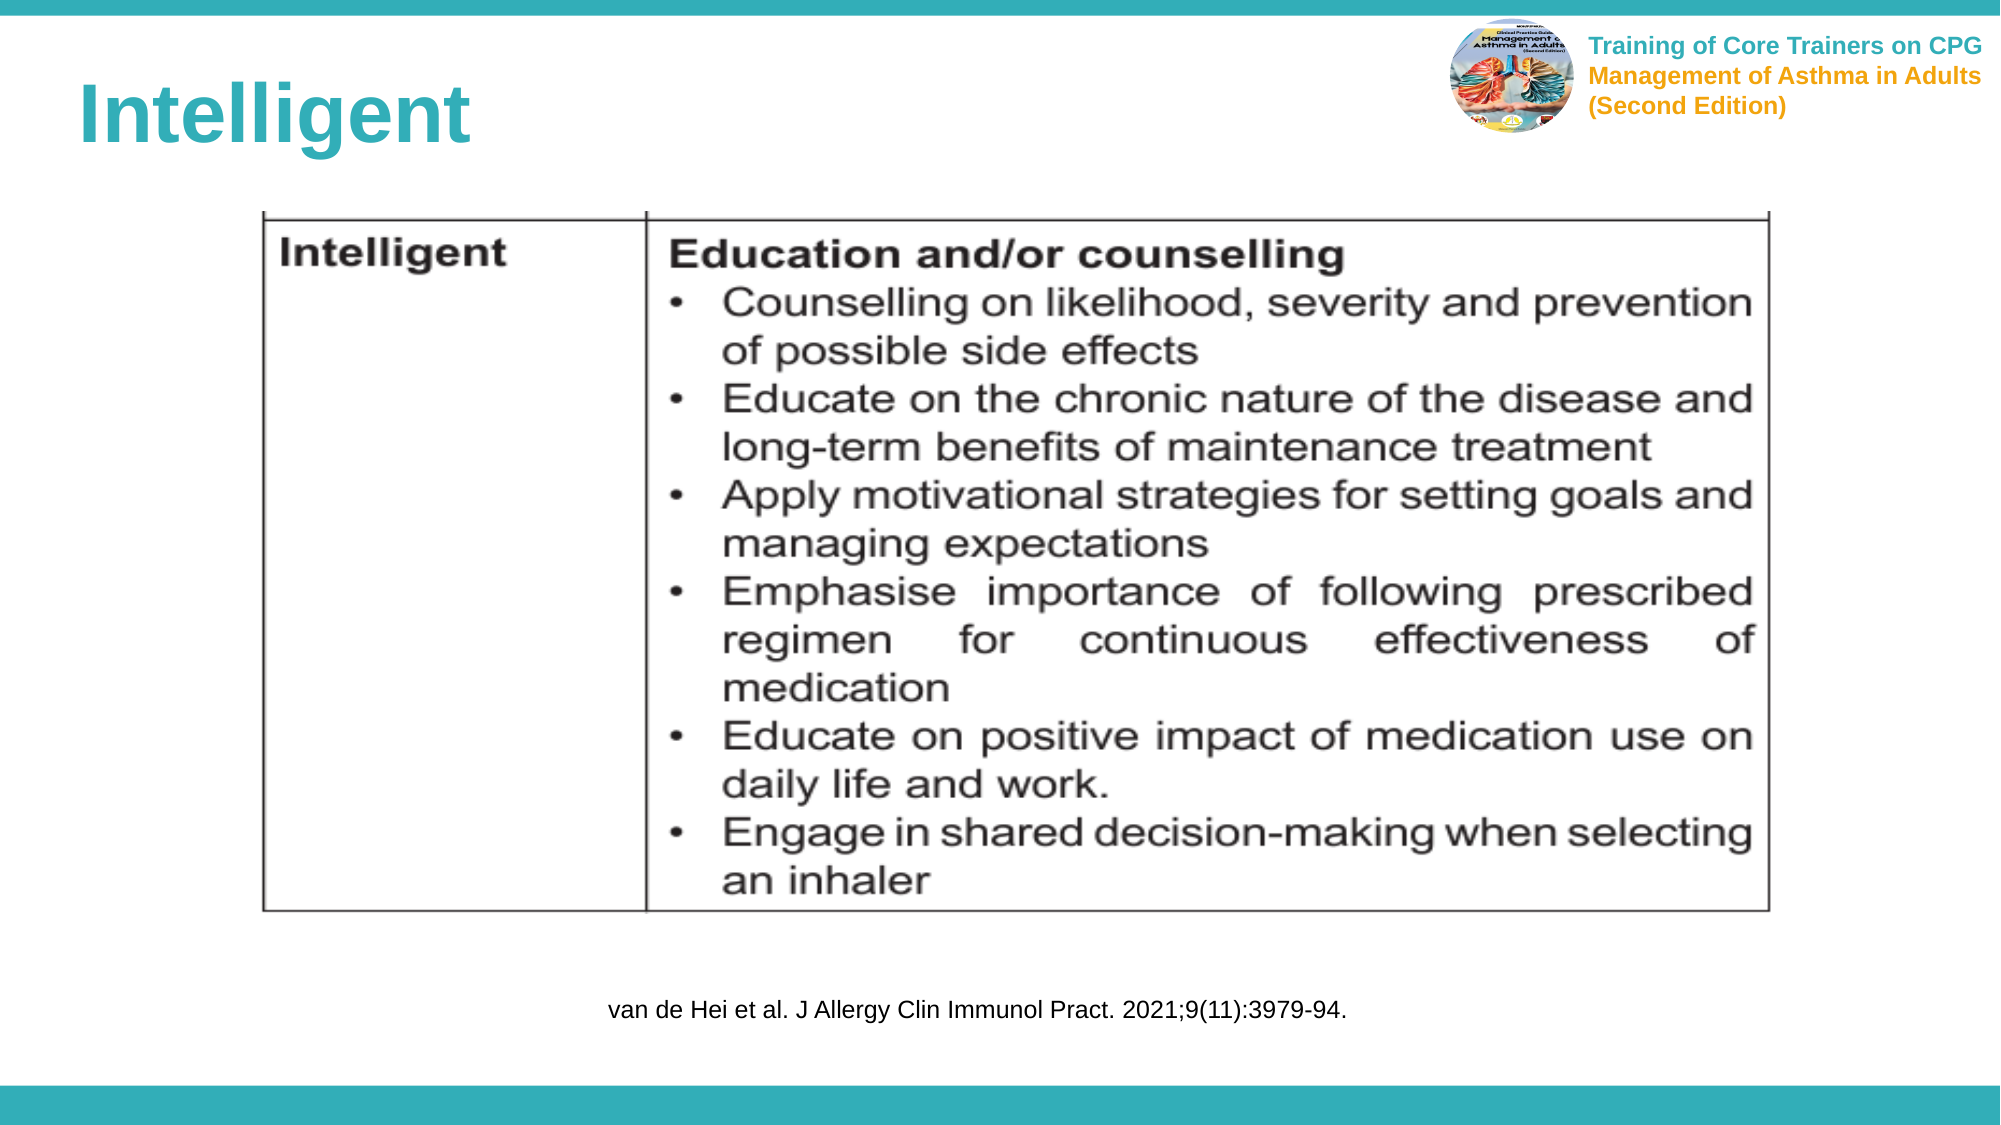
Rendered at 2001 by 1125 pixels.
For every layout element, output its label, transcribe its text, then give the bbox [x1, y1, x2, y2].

picture [250, 211, 1775, 914]
text_box Intelligent [64, 51, 1429, 167]
picture [1449, 18, 1574, 133]
text_box van de Hei et al. J Allergy Clin Immunol Pract. 2021;9(11):3979-94. [471, 986, 1486, 1032]
